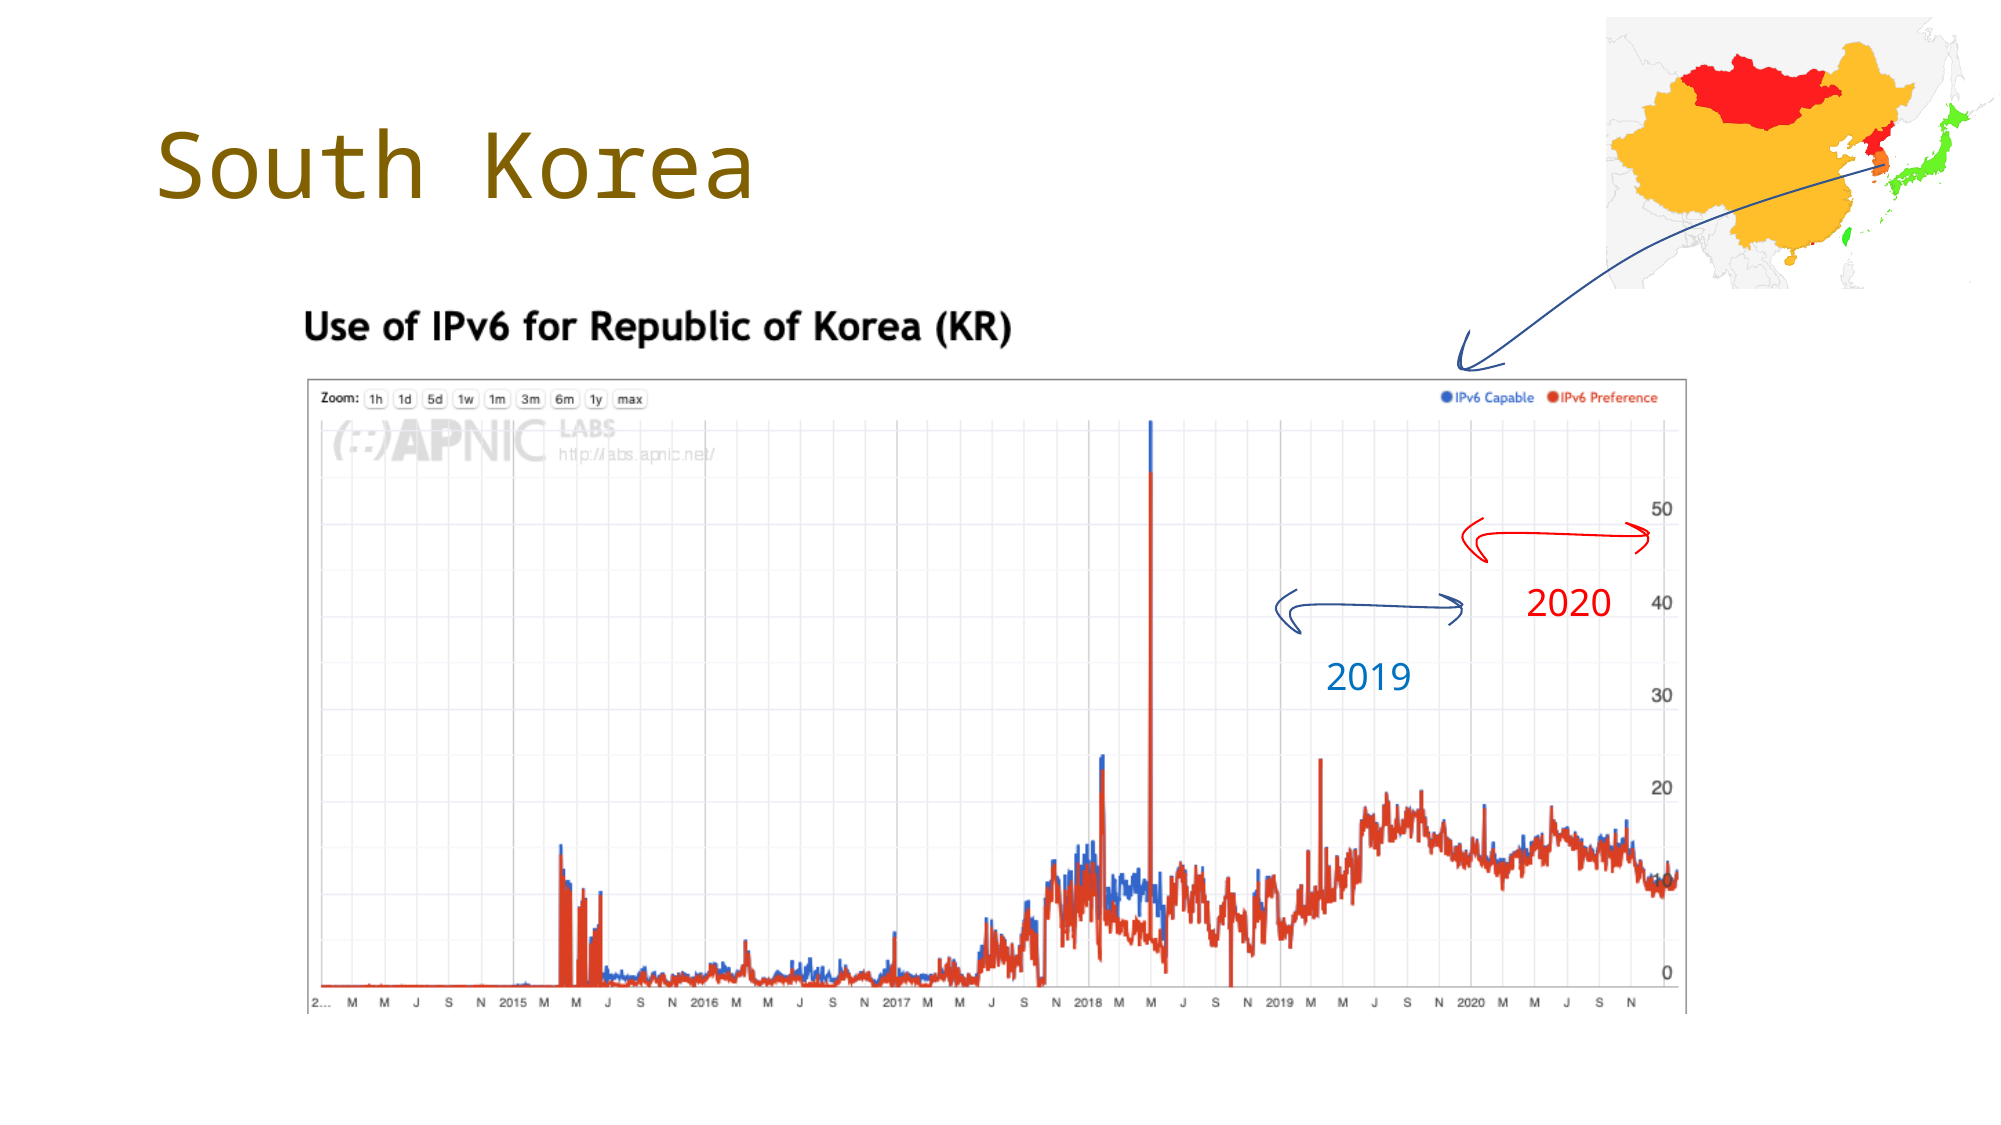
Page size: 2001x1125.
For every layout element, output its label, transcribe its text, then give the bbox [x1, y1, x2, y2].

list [295, 299, 1705, 1014]
picture [1606, 15, 2000, 289]
title South Korea [137, 59, 1606, 278]
text_box [1565, 270, 1648, 299]
